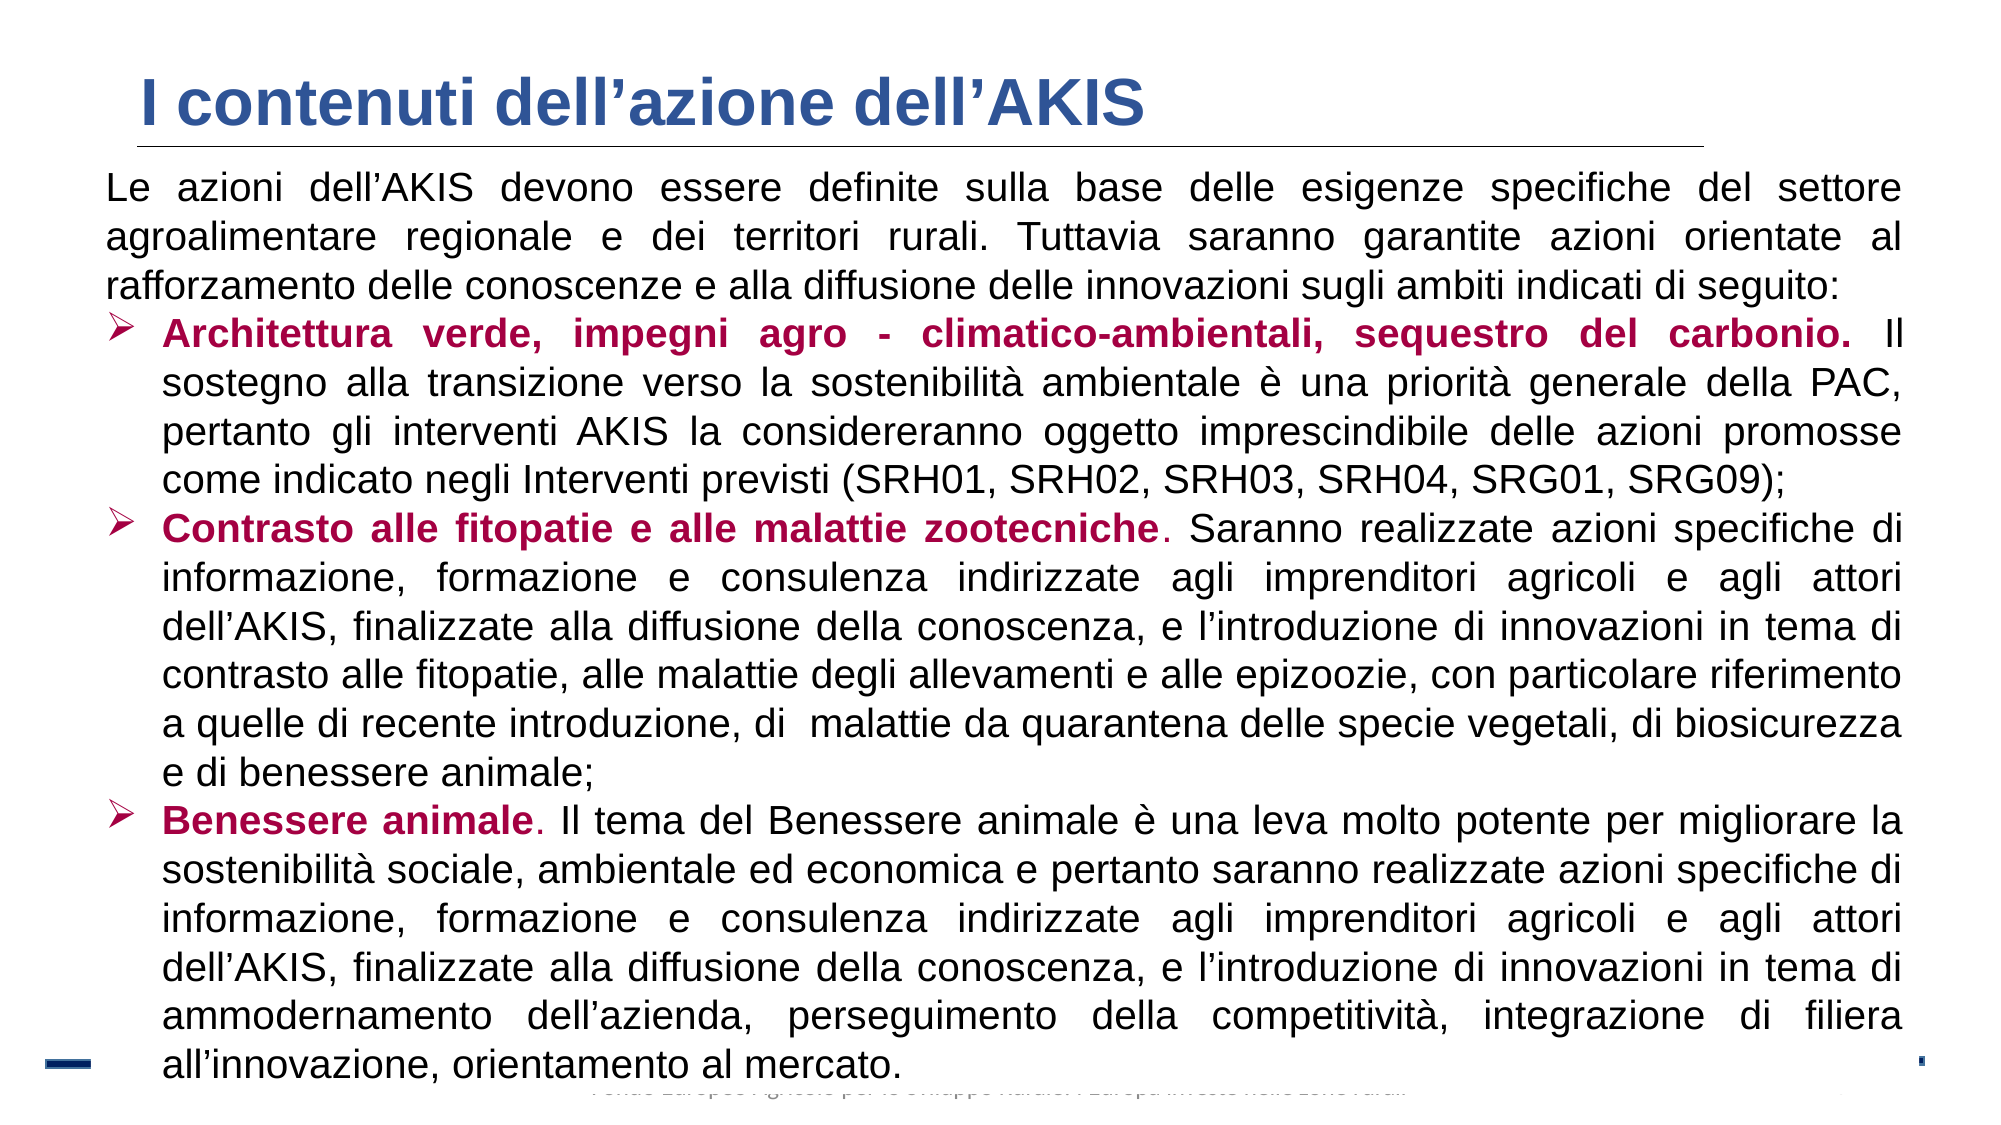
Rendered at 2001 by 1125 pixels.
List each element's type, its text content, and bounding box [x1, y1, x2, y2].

text_box I contenuti dell’azione dell’AKIS [125, 46, 1920, 147]
text_box Le azioni dell’AKIS devono essere definite sulla base delle esigenze specifiche del settore agroalimentare regionale e dei territori rurali. Tuttavia saranno garantite azioni orientate al rafforzamento delle conoscenze e alla diffusione delle innovazioni sugli ambiti indicati di seguito: Architettura verde, impegni agro - climatico-ambientali, sequestro del carbonio. Il sostegno alla transizione verso la sostenibilità ambientale è una priorità generale della PAC, pertanto gli interventi AKIS la considereranno oggetto imprescindibile delle azioni promosse come indicato negli Interventi previsti (SRH01, SRH02, SRH03, SRH04, SRG01, SRG09); Contrasto alle fitopatie e alle malattie zootecniche. Saranno realizzate azioni specifiche di informazione, formazione e consulenza indirizzate agli imprenditori agricoli e agli attori dell’AKIS, finalizzate alla diffusione della conoscenza, e l’introduzione di innovazioni in tema di contrasto alle fitopatie, alle malattie degli allevamenti e alle epizoozie, con particolare riferimento a quelle di recente introduzione, di malattie da quarantena delle specie vegetali, di biosicurezza e di benessere animale; Benessere animale. Il tema del Benessere animale è una leva molto potente per migliorare la sostenibilità sociale, ambientale ed economica e pertanto saranno realizzate azioni specifiche di informazione, formazione e consulenza indirizzate agli imprenditori agricoli e agli attori dell’AKIS, finalizzate alla diffusione della conoscenza, e l’introduzione di innovazioni in tema di ammodernamento dell’azienda, perseguimento della competitività, integrazione di filiera all’innovazione, orientamento al mercato. [90, 153, 1920, 1095]
